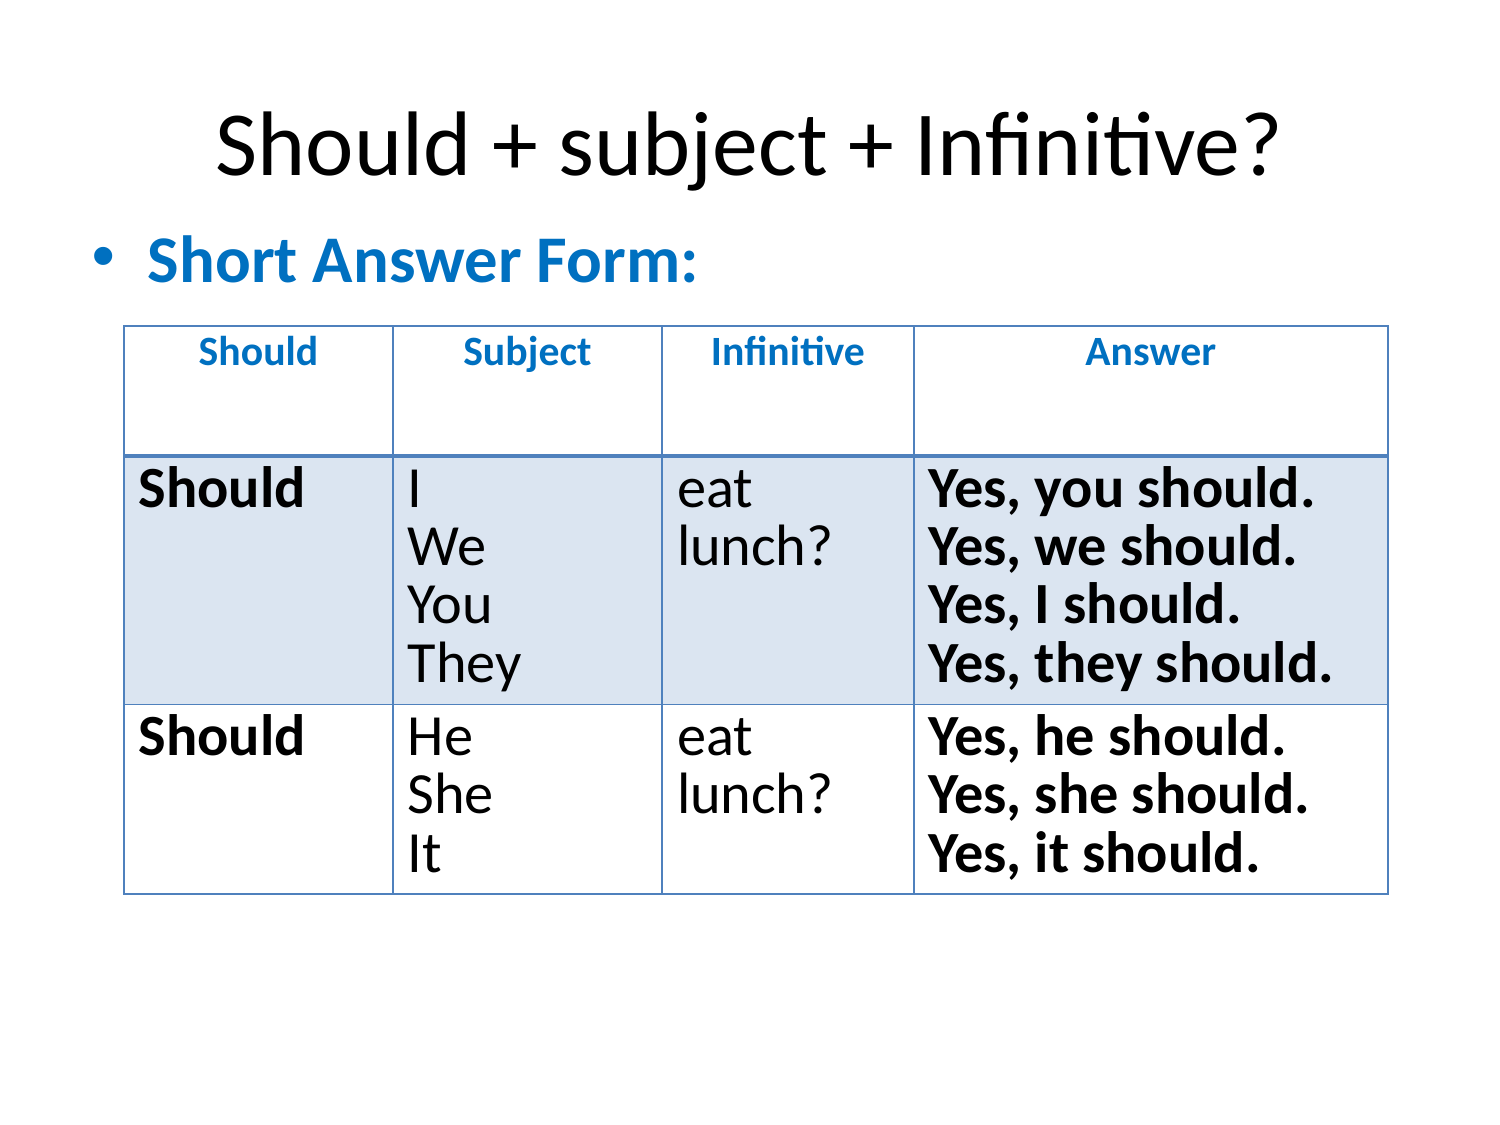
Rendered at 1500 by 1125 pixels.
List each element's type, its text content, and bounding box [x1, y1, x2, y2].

table_cell I We You They [394, 458, 661, 704]
list Short Answer Form: [76, 208, 1425, 1005]
table_header Subject [394, 327, 661, 454]
table_header Answer [915, 327, 1387, 454]
table_cell Yes, he should. Yes, she should. Yes, it should. [915, 705, 1387, 893]
table_header Infinitive [663, 327, 913, 454]
table_cell eat lunch? [663, 458, 913, 704]
table_header Should [125, 327, 392, 454]
table_cell Yes, you should. Yes, we should. Yes, I should. Yes, they should. [915, 458, 1387, 704]
table_cell Should [125, 458, 392, 704]
table_cell eat lunch? [663, 705, 913, 893]
table_cell Should [125, 705, 392, 893]
table_cell He She It [394, 705, 661, 893]
title Should + subject + Infinitive? [75, 45, 1425, 233]
